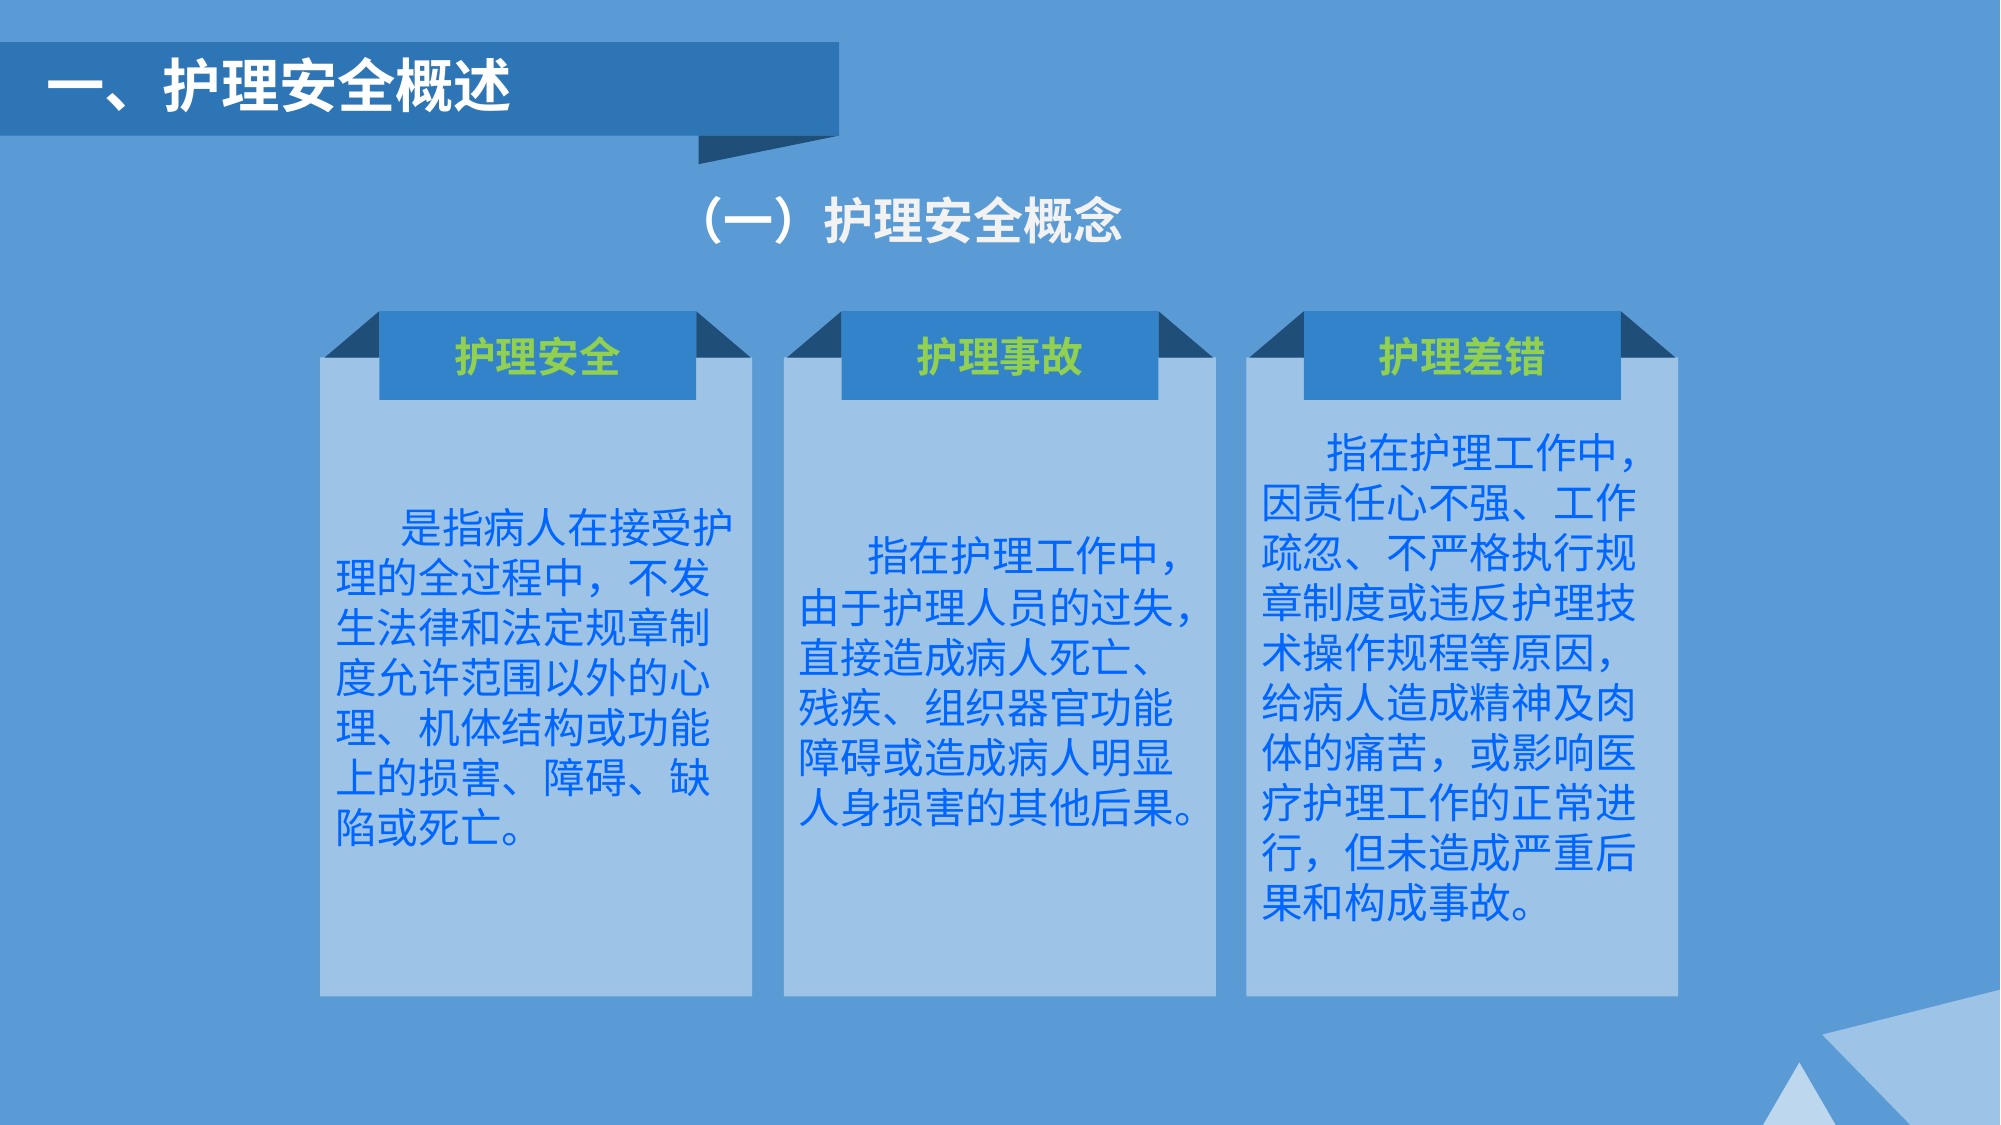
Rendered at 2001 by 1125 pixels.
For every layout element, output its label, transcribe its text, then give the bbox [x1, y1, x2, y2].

text_box 是指病人在接受护理的全过程中，不发生法律和法定规章制度允许范围以外的心理、机体结构或功能上的损害、障碍、缺陷或死亡。 [319, 356, 753, 998]
text_box 指在护理工作中，因责任心不强、工作疏忽、不严格执行规章制度或违反护理技术操作规程等原因，给病人造成精神及肉体的痛苦，或影响医疗护理工作的正常进行，但未造成严重后果和构成事故。 [1245, 356, 1679, 998]
text_box （一）护理安全概念 [659, 181, 1139, 257]
text_box 一、护理安全概述 [31, 42, 862, 127]
text_box [1761, 1060, 1837, 1125]
text_box [1820, 988, 2000, 1125]
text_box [324, 311, 751, 400]
text_box [697, 134, 840, 166]
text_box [1249, 311, 1676, 400]
text_box [0, 41, 840, 137]
text_box 指在护理工作中，由于护理人员的过失，直接造成病人死亡、残疾、组织器官功能障碍或造成病人明显人身损害的其他后果。 [783, 356, 1217, 998]
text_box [787, 311, 1213, 400]
